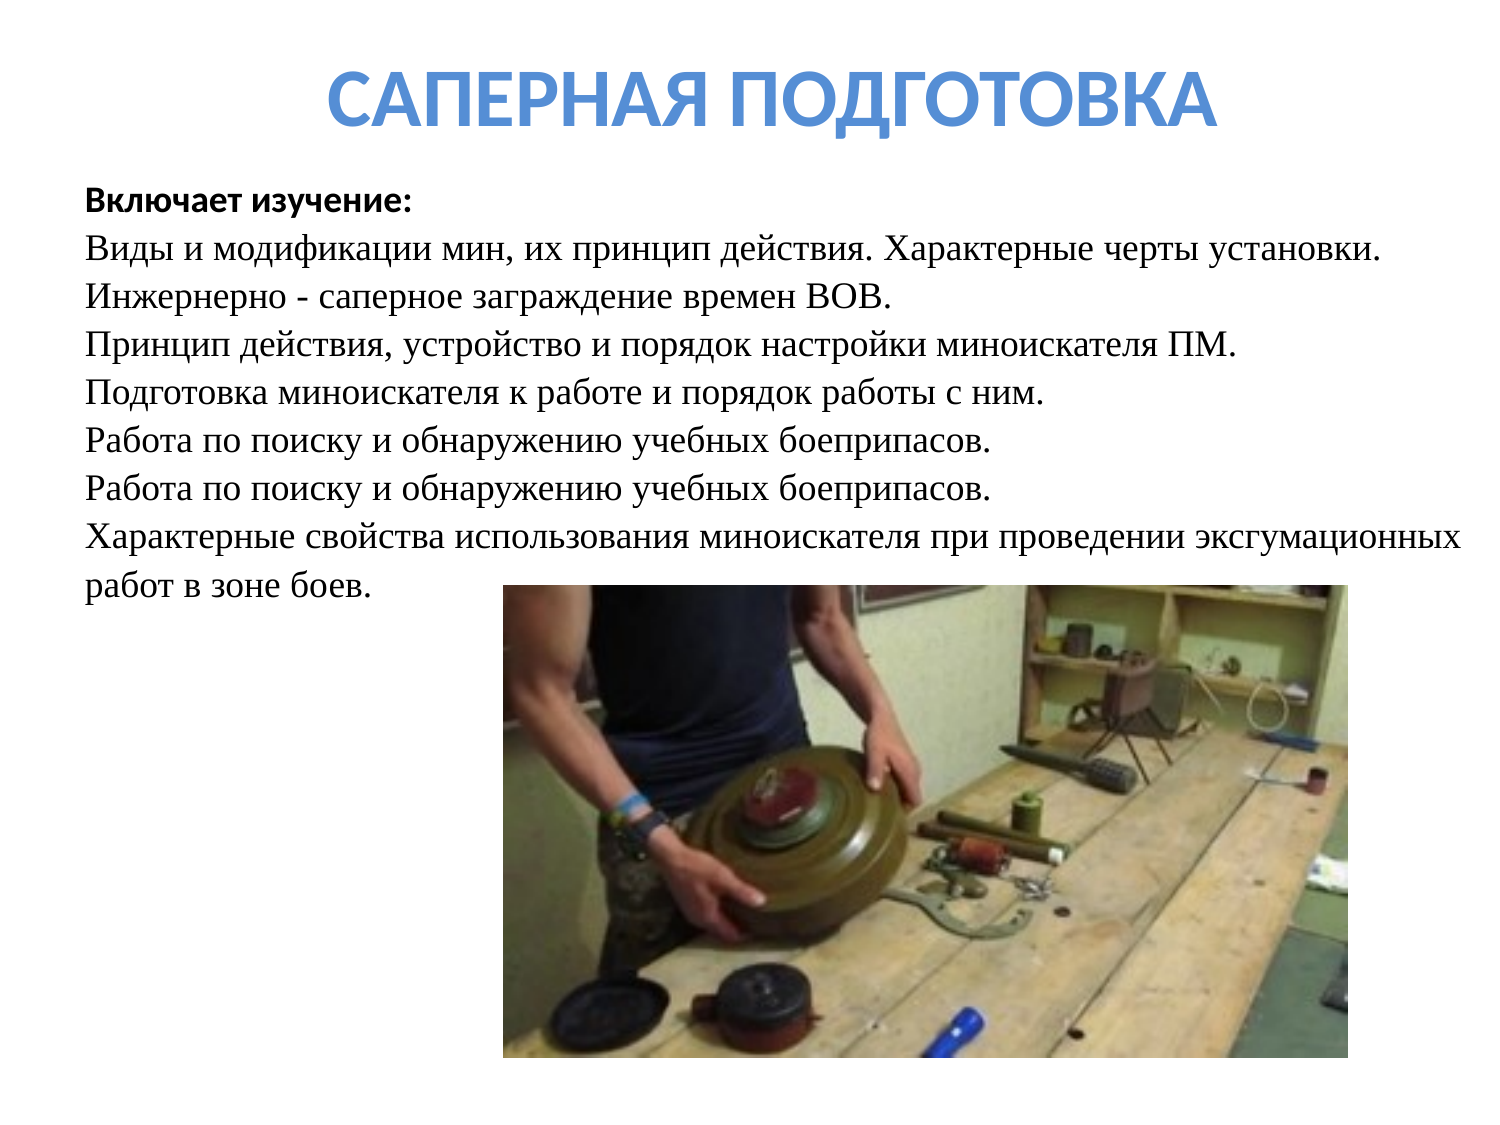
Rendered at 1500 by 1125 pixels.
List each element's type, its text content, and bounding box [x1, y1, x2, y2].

text_box Включает изучение: Виды и модификации мин, их принцип действия. Характерные черты установки. Инжернерно - саперное заграждение времен ВОВ. Принцип действия, устройство и порядок настройки миноискателя ПМ. Подготовка миноискателя к работе и порядок работы с ним. Работа по поиску и обнаружению учебных боеприпасов. Работа по поиску и обнаружению учебных боеприпасов. Характерные свойства использования миноискателя при проведении эксгумационных работ в зоне боев. [70, 164, 1500, 644]
title Саперная подготовка [257, 35, 1290, 153]
picture [503, 585, 1348, 1059]
